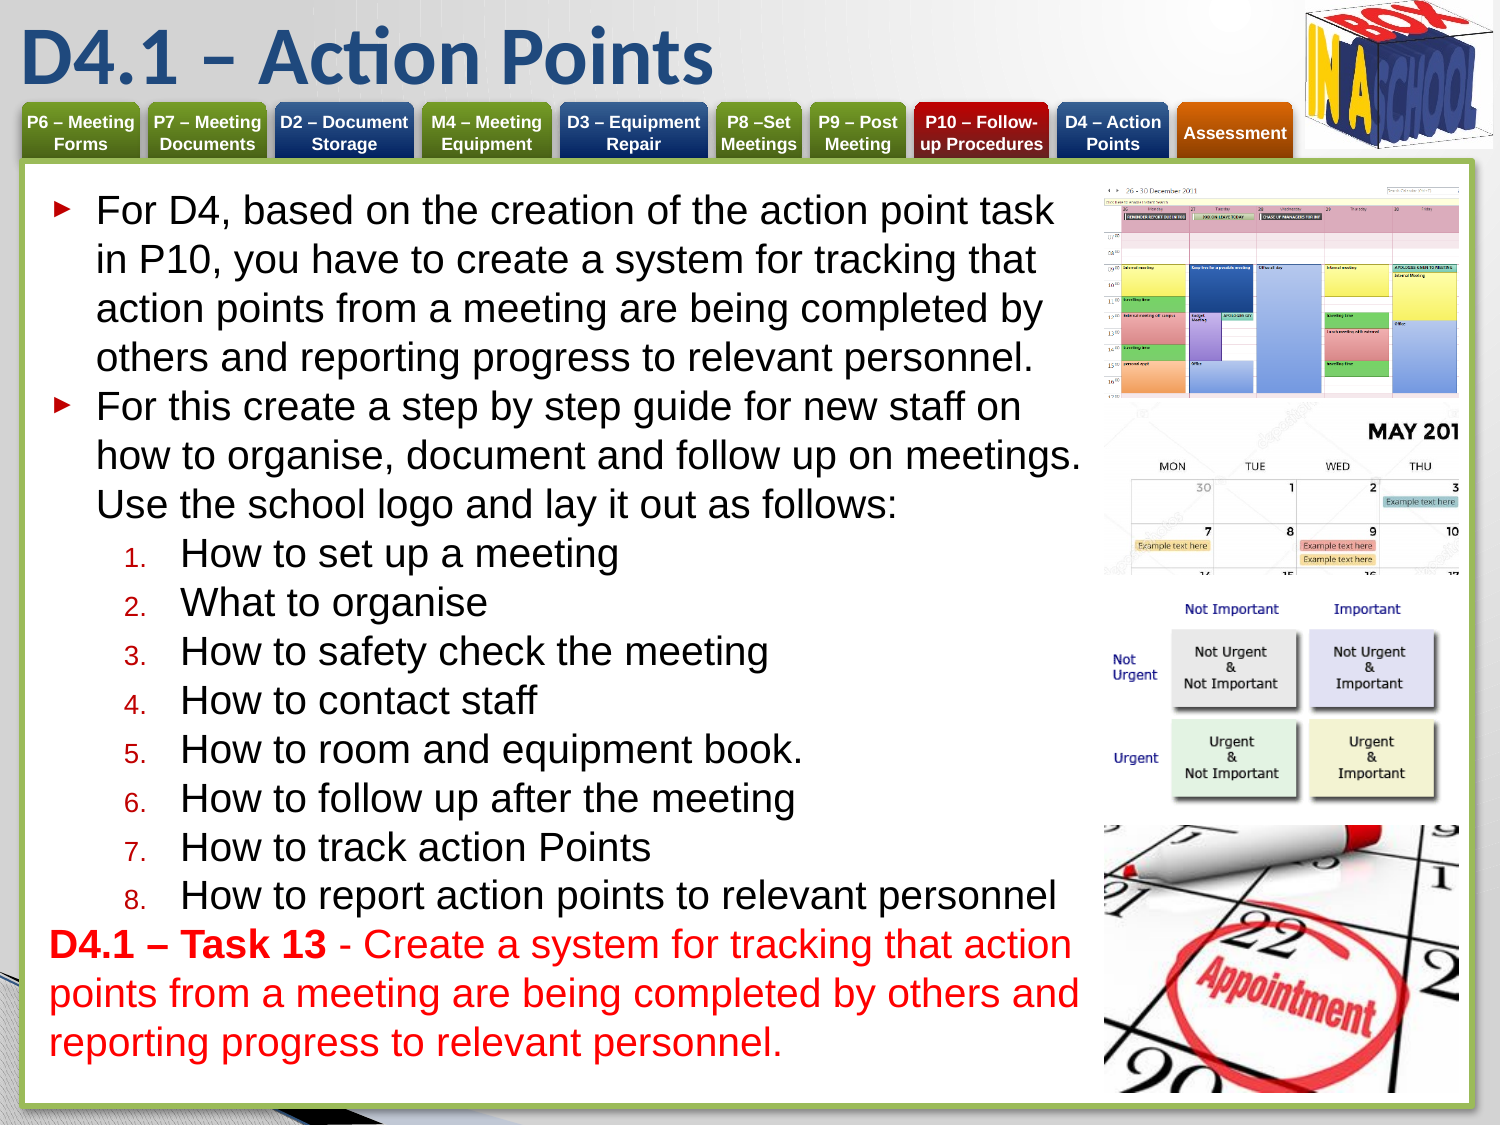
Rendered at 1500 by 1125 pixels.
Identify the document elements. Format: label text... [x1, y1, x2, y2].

picture [1305, 0, 1494, 149]
picture [281, 1114, 303, 1125]
picture [1104, 402, 1459, 575]
picture [1104, 825, 1459, 1093]
picture [1104, 184, 1459, 399]
picture [1104, 591, 1459, 811]
text_box For D4, based on the creation of the action point task in P10, you have to create a system for tracking that action points from a meeting are being completed by others and reporting progress to relevant personnel. For this create a step by step guide for new staff on how to organise, document and follow up on meetings. Use the school logo and lay it out as follows: How to set up a meeting What to organise How to safety check the meeting How to contact staff How to room and equipment book. How to follow up after the meeting How to track action Points How to report action points to relevant personnel D4.1 – Task 13 - Create a system for tracking that action points from a meeting are being completed by others and reporting progress to relevant personnel. [34, 176, 1105, 1073]
title D4.1 – Action Points [5, 0, 1270, 102]
